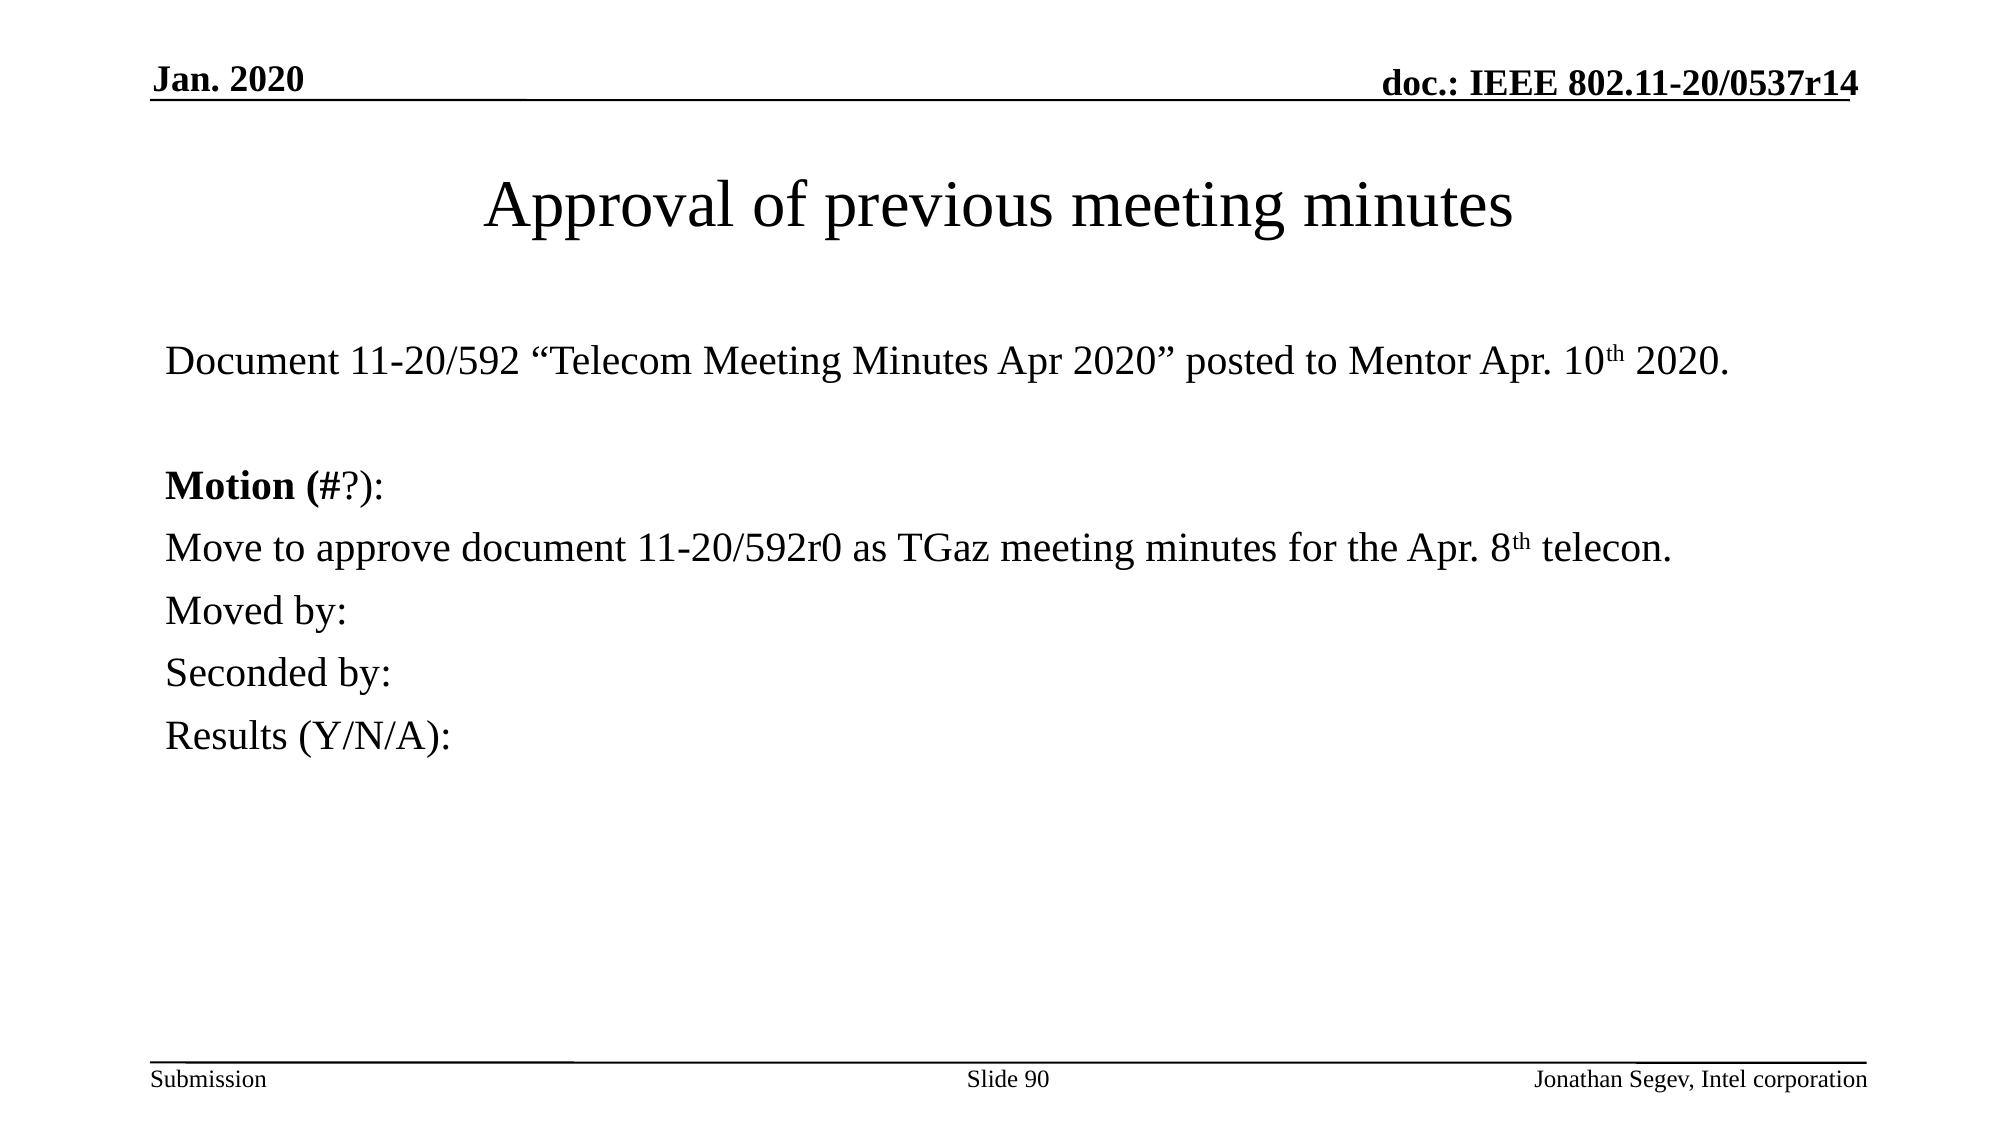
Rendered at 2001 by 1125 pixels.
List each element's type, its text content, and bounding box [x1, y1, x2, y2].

list Document 11-20/592 “Telecom Meeting Minutes Apr 2020” posted to Mentor Apr. 10th 2020. Motion (#?): Move to approve document 11-20/592r0 as TGaz meeting minutes for the Apr. 8th telecon. Moved by: Seconded by: Results (Y/N/A): [149, 324, 1850, 1000]
title Approval of previous meeting minutes [149, 112, 1850, 288]
footer Jonathan Segev, Intel corporation [1171, 1061, 1869, 1093]
slide_number Slide 90 [950, 1061, 1067, 1123]
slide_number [152, 54, 563, 100]
